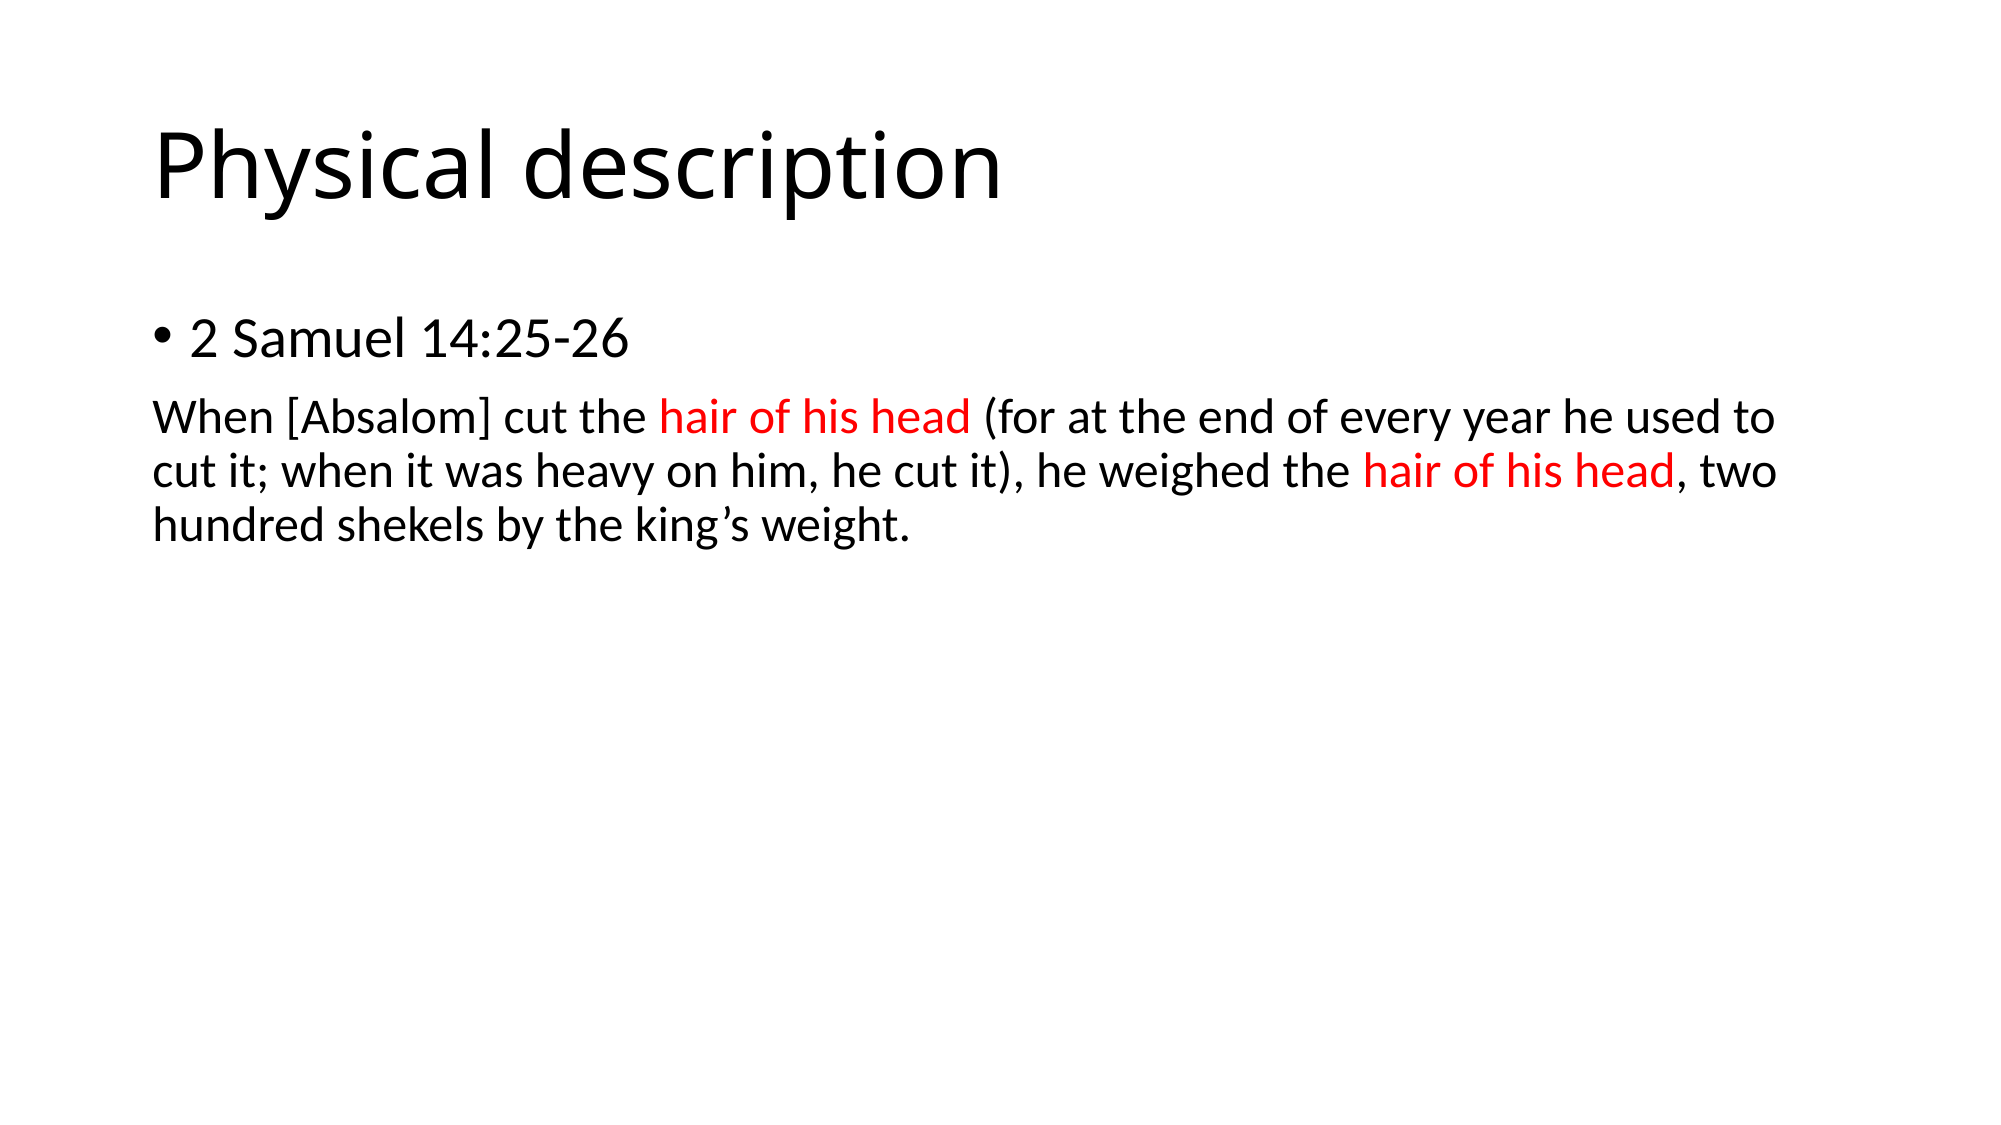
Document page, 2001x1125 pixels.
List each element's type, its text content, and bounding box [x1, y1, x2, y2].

title Physical description [137, 59, 1863, 278]
list 2 Samuel 14:25-26 When [Absalom] cut the hair of his head (for at the end of every year he used to cut it; when it was heavy on him, he cut it), he weighed the hair of his head, two hundred shekels by the king’s weight. [137, 299, 1863, 1014]
